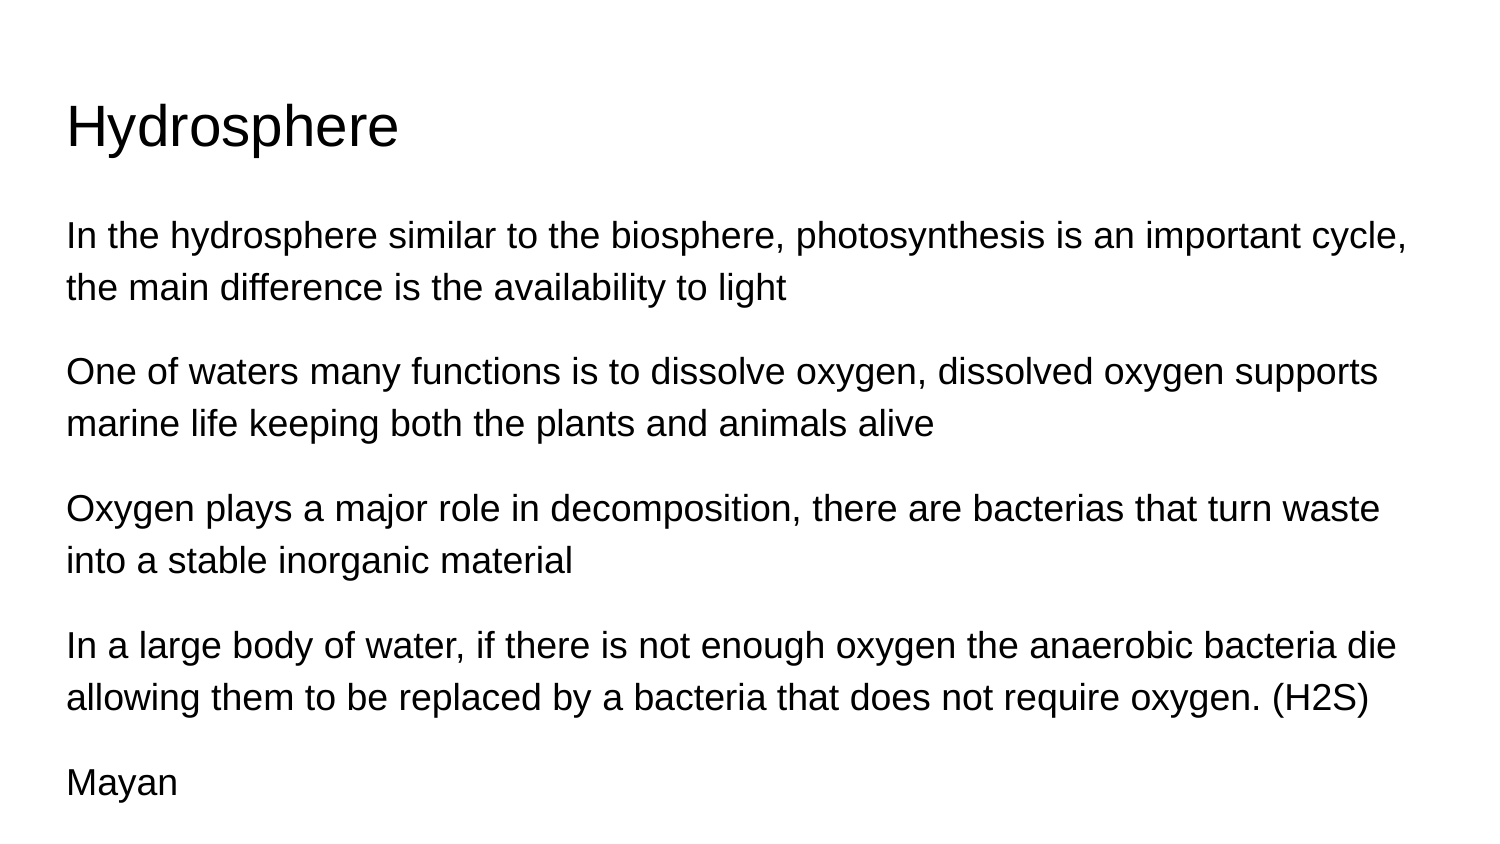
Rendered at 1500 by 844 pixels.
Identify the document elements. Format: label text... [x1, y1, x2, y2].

title Hydrosphere [51, 72, 1449, 167]
list In the hydrosphere similar to the biosphere, photosynthesis is an important cycle, the main difference is the availability to light One of waters many functions is to dissolve oxygen, dissolved oxygen supports marine life keeping both the plants and animals alive Oxygen plays a major role in decomposition, there are bacterias that turn waste into a stable inorganic material In a large body of water, if there is not enough oxygen the anaerobic bacteria die allowing them to be replaced by a bacteria that does not require oxygen. (H2S) Mayan [51, 189, 1449, 750]
